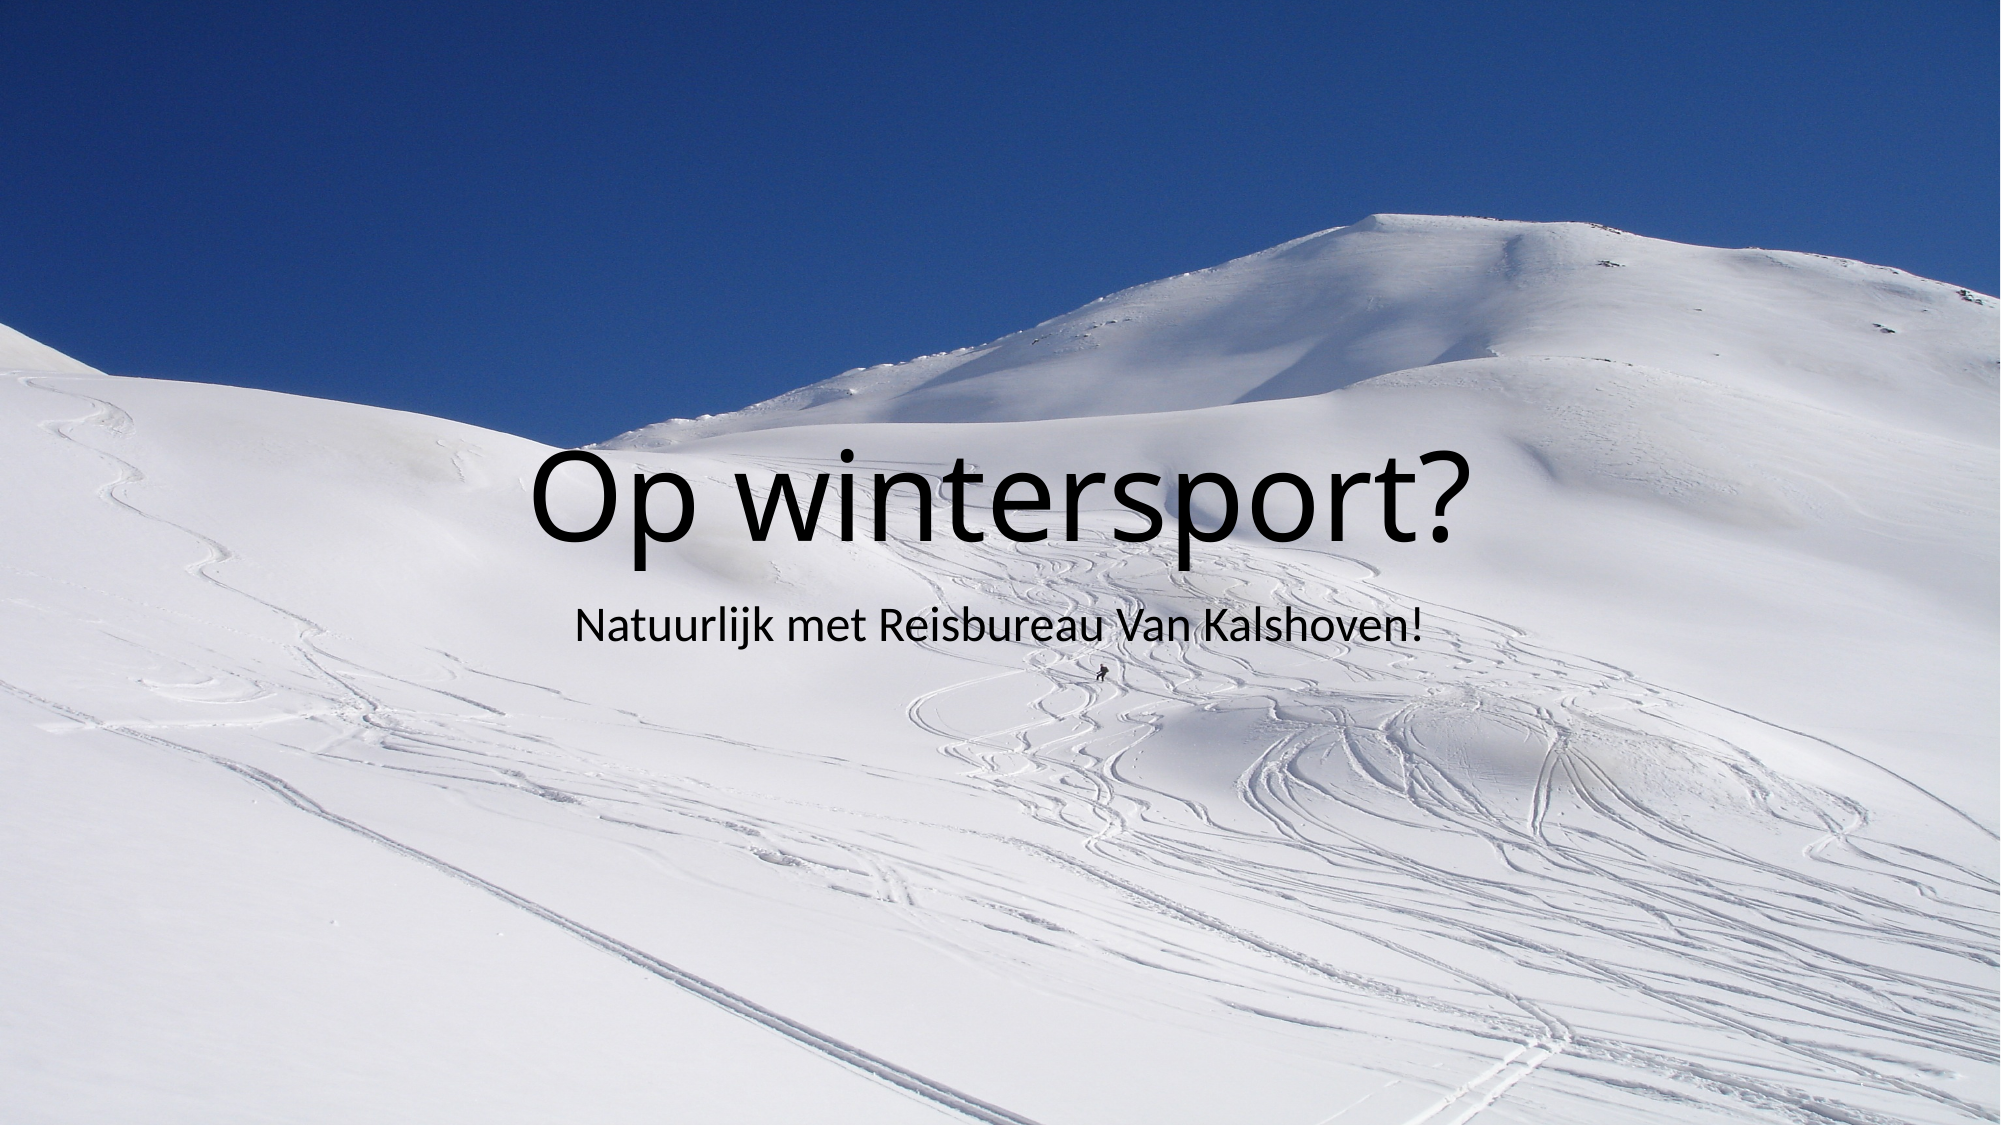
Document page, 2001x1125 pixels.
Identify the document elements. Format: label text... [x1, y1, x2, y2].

subtitle Natuurlijk met Reisbureau Van Kalshoven! [249, 590, 1750, 863]
title Op wintersport? [249, 184, 1750, 576]
picture [0, 0, 2001, 1125]
